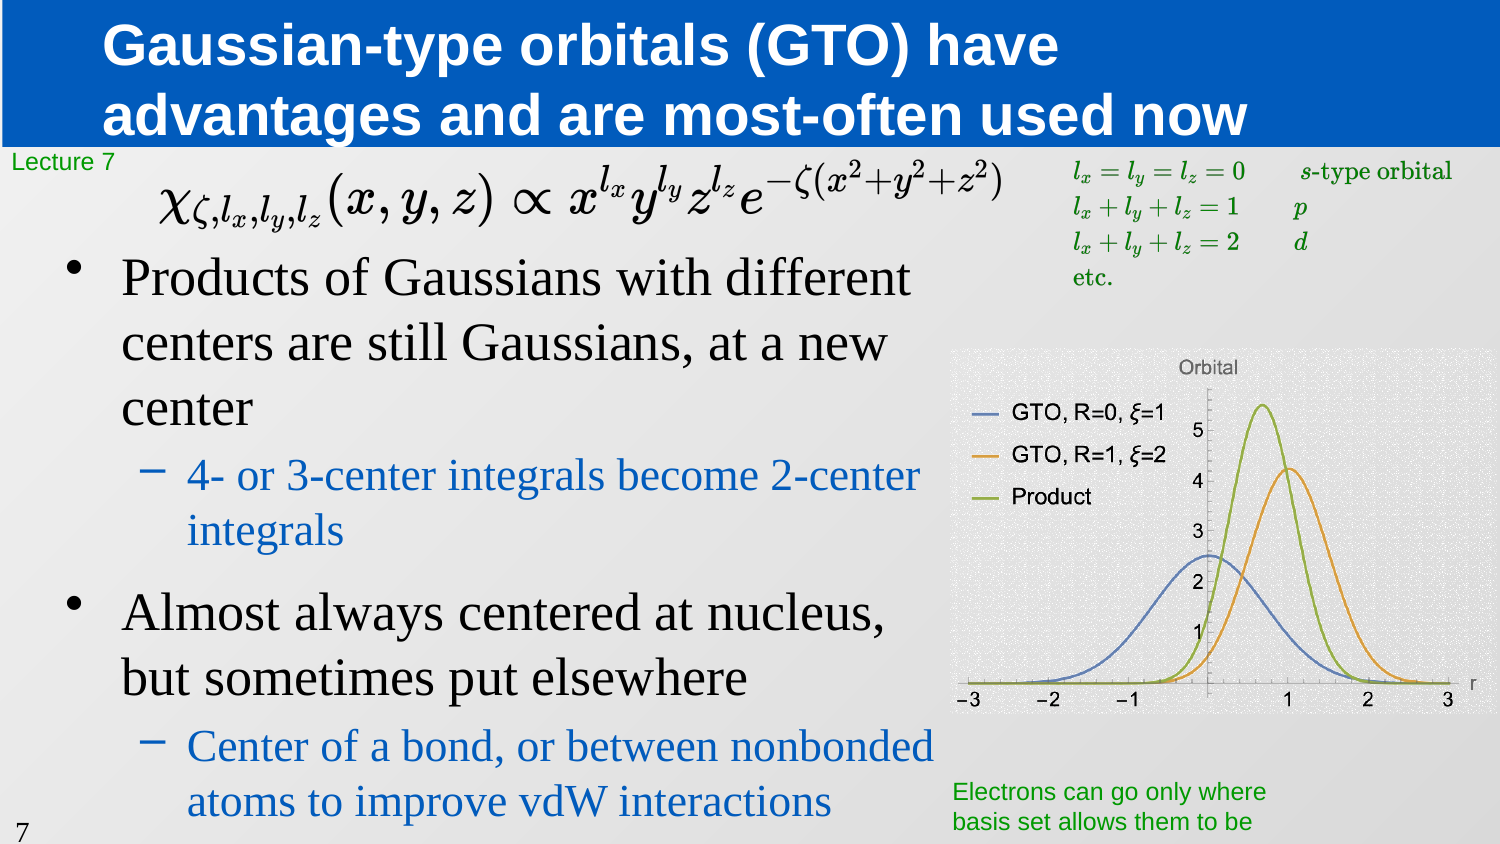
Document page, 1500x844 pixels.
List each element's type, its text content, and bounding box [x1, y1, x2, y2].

slide_number 7 [0, 806, 101, 844]
picture [949, 348, 1497, 714]
list Products of Gaussians with different centers are still Gaussians, at a new center 4- or 3-center integrals become 2-center integrals Almost always centered at nucleus, but sometimes put elsewhere Center of a bond, or between nonbonded atoms to improve vdW interactions [49, 146, 951, 735]
picture [1073, 159, 1452, 292]
picture [158, 159, 1007, 233]
title Gaussian-type orbitals (GTO) have advantages and are most-often used now [87, 0, 1388, 147]
text_box Lecture 7 [0, 137, 138, 183]
text_box Electrons can go only where basis set allows them to be [937, 768, 1300, 843]
